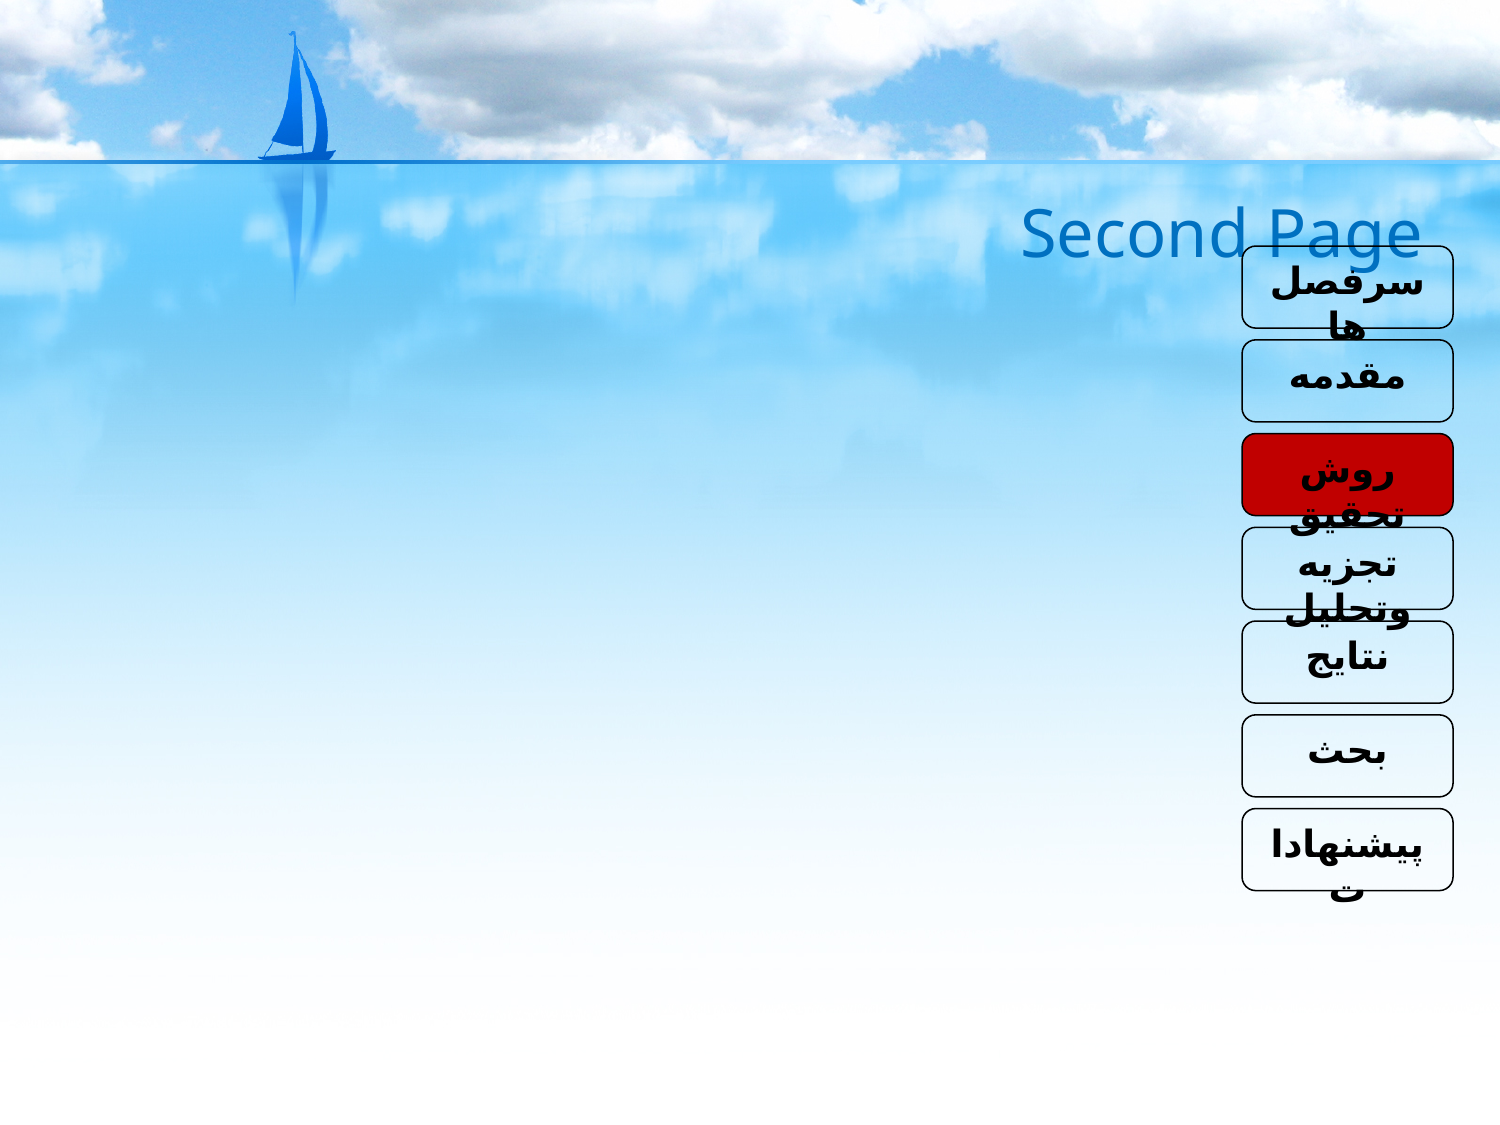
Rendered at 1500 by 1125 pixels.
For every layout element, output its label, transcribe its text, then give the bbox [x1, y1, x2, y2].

text_box پیشنهادات [1242, 808, 1454, 891]
text_box روش تحقیق [1242, 433, 1454, 516]
text_box بحث [1242, 714, 1454, 797]
title Second Page [679, 172, 1439, 290]
picture [0, 0, 1500, 1125]
text_box تجزیه وتحلیل [1242, 527, 1454, 610]
text_box سرفصل ها [1242, 246, 1454, 329]
text_box نتایج [1242, 621, 1454, 704]
text_box مقدمه [1242, 339, 1454, 422]
